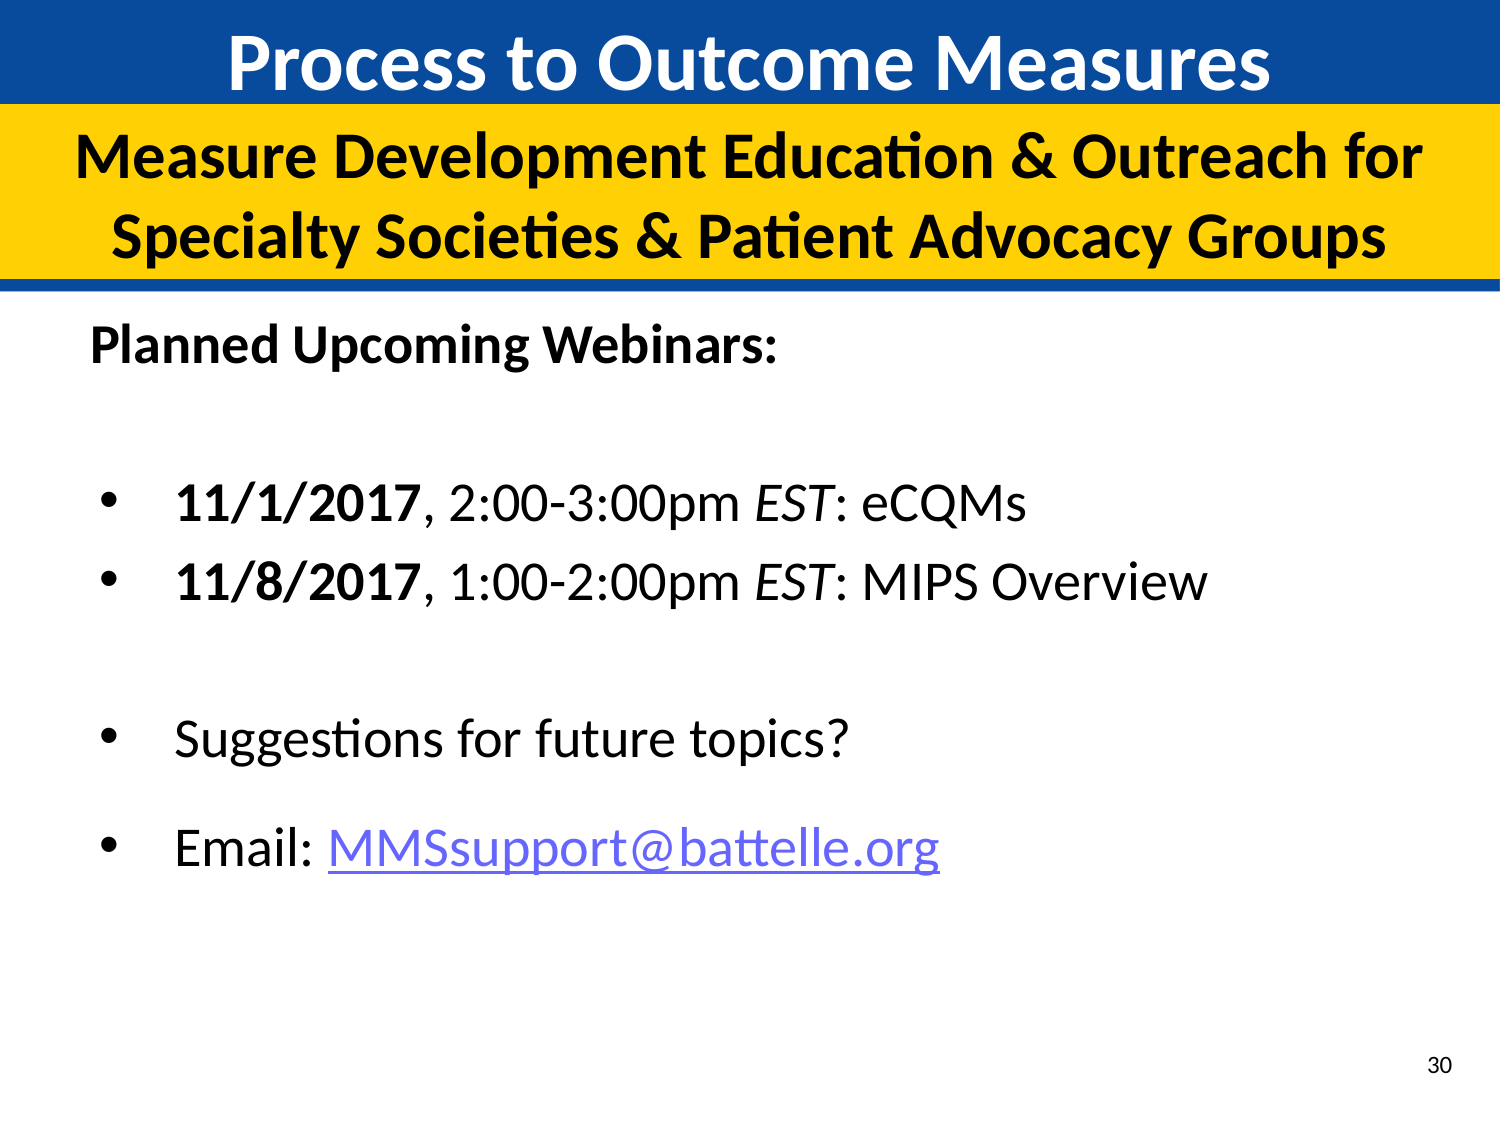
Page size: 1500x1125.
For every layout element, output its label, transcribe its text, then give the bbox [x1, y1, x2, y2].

list Planned Upcoming Webinars: 11/1/2017, 2:00-3:00pm EST: eCQMs 11/8/2017, 1:00-2:00pm EST: MIPS Overview Suggestions for future topics? Email: MMSsupport@battelle.org [75, 299, 1425, 1005]
title Process to Outcome Measures [0, 0, 1500, 104]
text_box Measure Development Education & Outreach for Specialty Societies & Patient Advocacy Groups [0, 117, 1500, 279]
